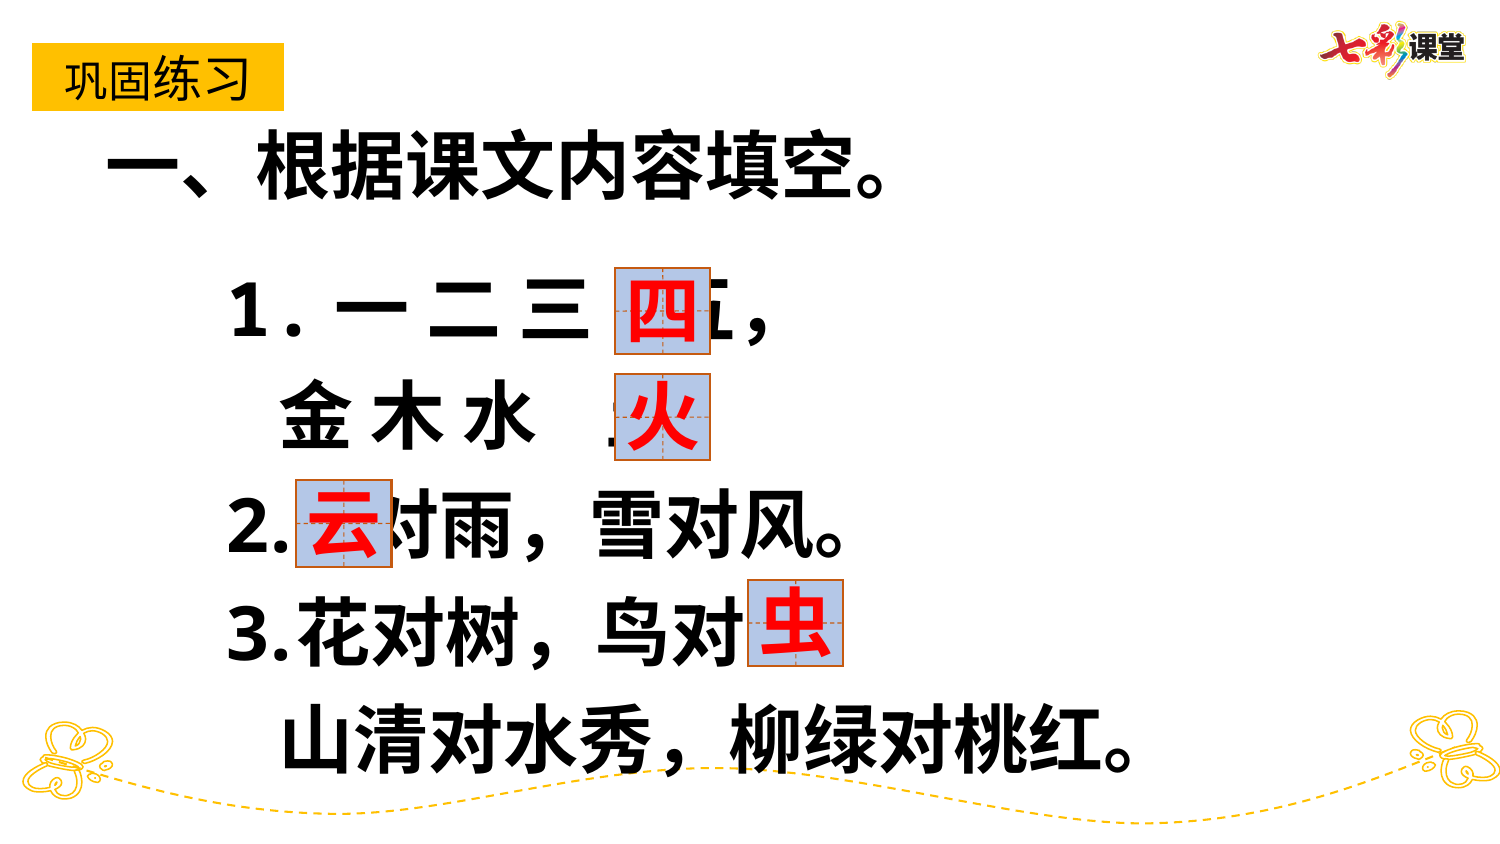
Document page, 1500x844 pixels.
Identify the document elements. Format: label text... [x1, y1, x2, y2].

picture [1316, 20, 1468, 80]
text_box 巩固练习 [29, 40, 287, 114]
text_box 四 [614, 257, 712, 359]
text_box 云 [294, 470, 384, 572]
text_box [748, 579, 844, 667]
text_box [615, 373, 711, 461]
text_box 火 [614, 364, 712, 466]
text_box 一、根据课文内容填空。 [51, 118, 985, 210]
text_box 1.一 二 三 五， 金 木 水 土。 对雨，雪对风。 花对树，鸟对 。 山清对水秀，柳绿对桃红。 [215, 237, 1164, 789]
text_box 虫 [747, 570, 845, 672]
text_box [296, 480, 392, 567]
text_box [615, 267, 711, 355]
